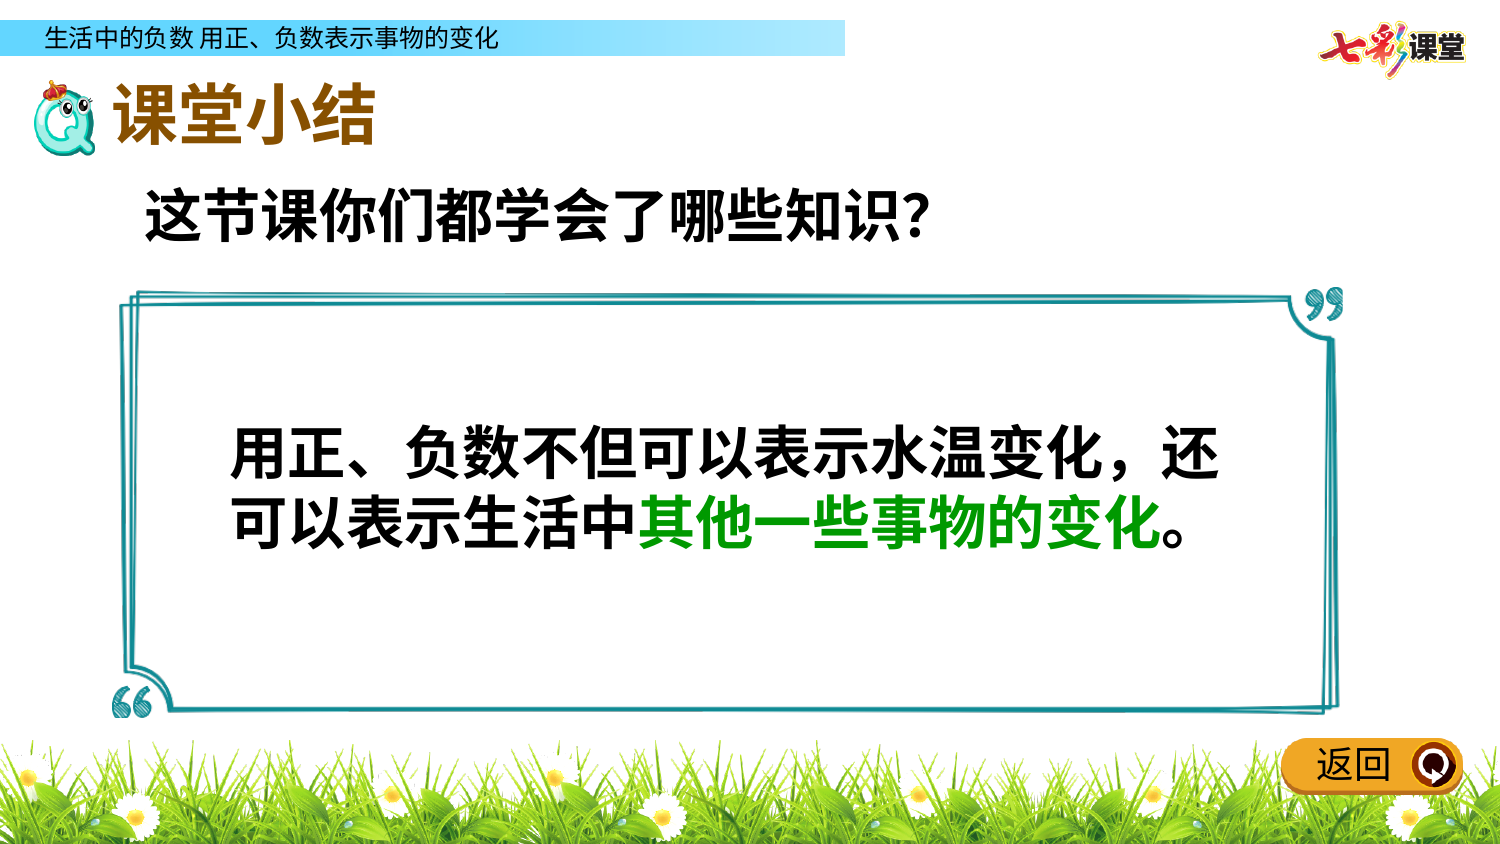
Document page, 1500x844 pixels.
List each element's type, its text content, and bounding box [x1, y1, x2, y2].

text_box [1281, 733, 1464, 795]
picture [34, 80, 96, 156]
picture [111, 287, 1343, 718]
text_box 课堂小结 [100, 67, 404, 159]
picture [1316, 20, 1468, 80]
text_box 这节课你们都学会了哪些知识？ [133, 173, 972, 255]
picture [0, 740, 1500, 844]
